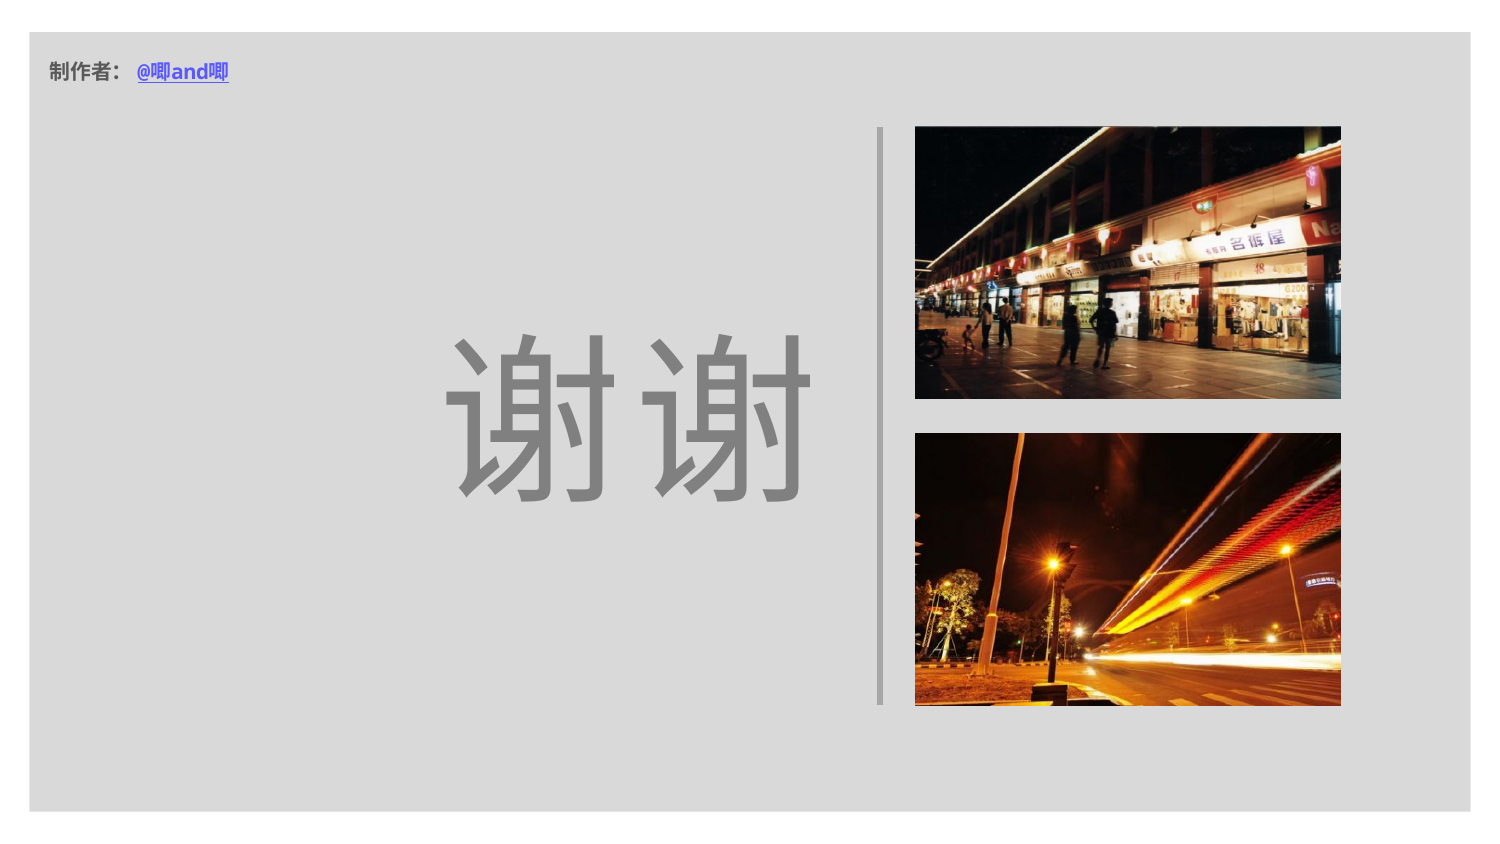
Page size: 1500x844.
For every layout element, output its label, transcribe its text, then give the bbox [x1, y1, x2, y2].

text_box 谢谢 [135, 297, 833, 532]
text_box 制作者：@唧and唧 [35, 51, 244, 97]
picture [915, 433, 1341, 706]
picture [915, 126, 1341, 399]
